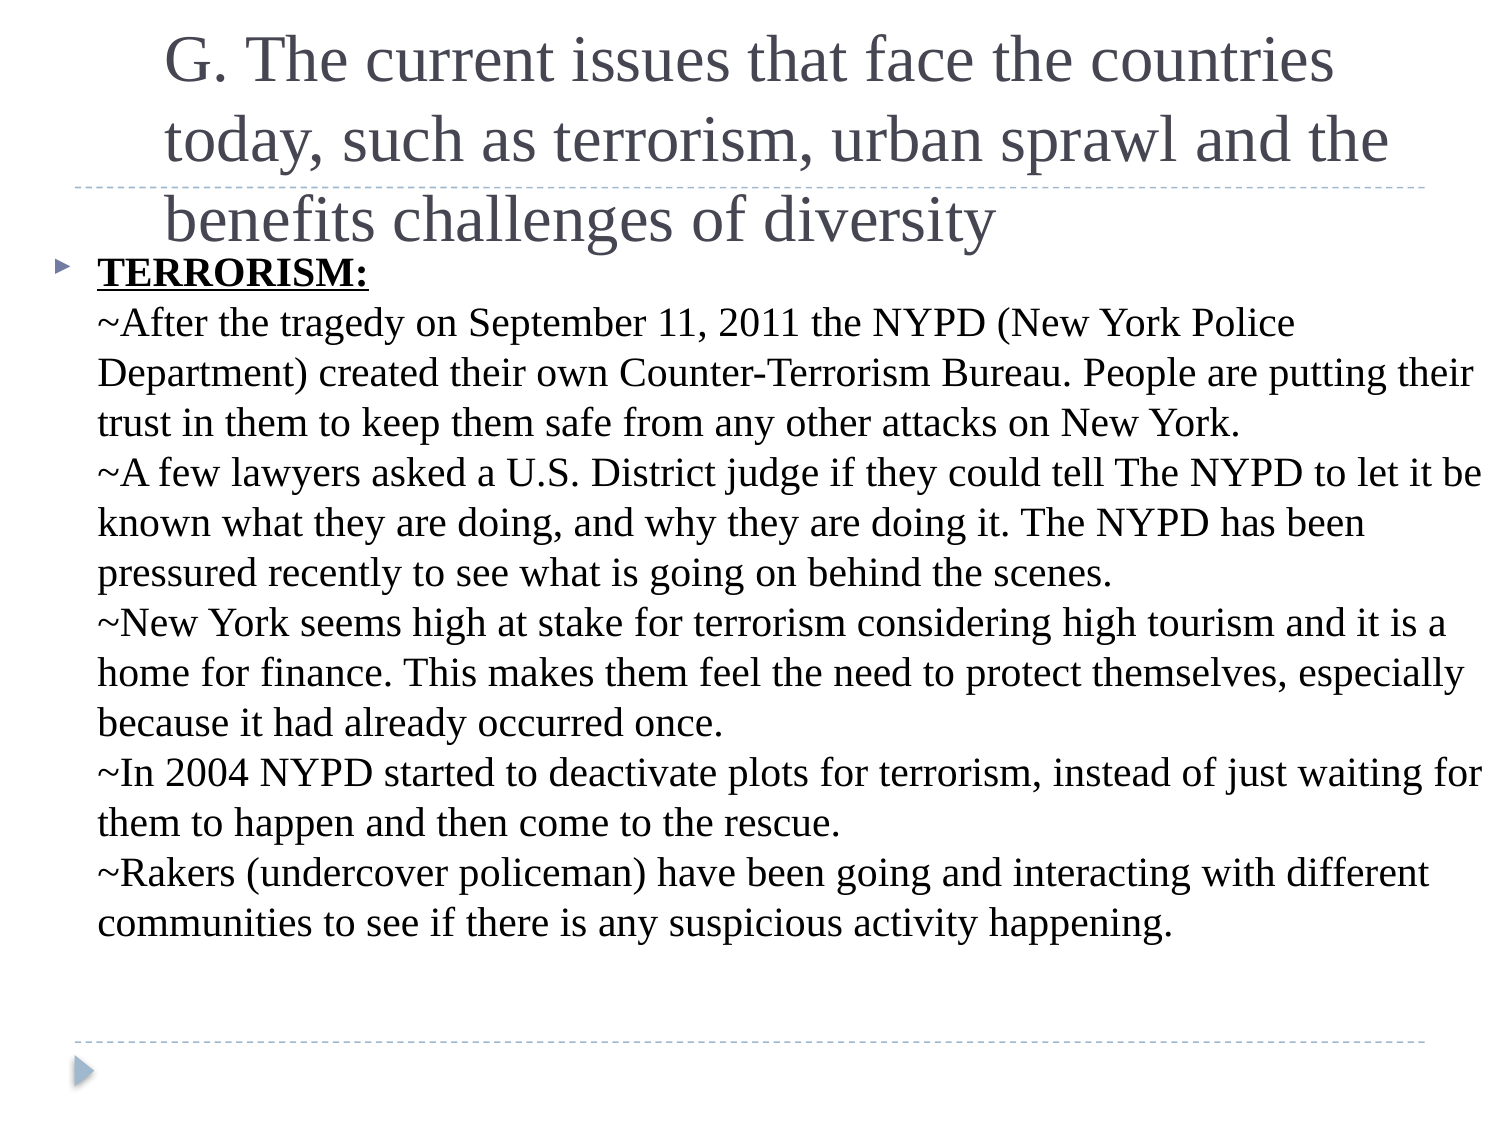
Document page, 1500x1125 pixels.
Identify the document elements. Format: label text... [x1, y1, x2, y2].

list TERRORISM: ~After the tragedy on September 11, 2011 the NYPD (New York Police Department) created their own Counter-Terrorism Bureau. People are putting their trust in them to keep them safe from any other attacks on New York. ~A few lawyers asked a U.S. District judge if they could tell The NYPD to let it be known what they are doing, and why they are doing it. The NYPD has been pressured recently to see what is going on behind the scenes. ~New York seems high at stake for terrorism considering high tourism and it is a home for finance. This makes them feel the need to protect themselves, especially because it had already occurred once. ~In 2004 NYPD started to deactivate plots for terrorism, instead of just waiting for them to happen and then come to the rescue. ~Rakers (undercover policeman) have been going and interacting with different communities to see if there is any suspicious activity happening. [37, 237, 1500, 1125]
title G. The current issues that face the countries today, such as terrorism, urban sprawl and the benefits challenges of diversity [150, 45, 1425, 237]
